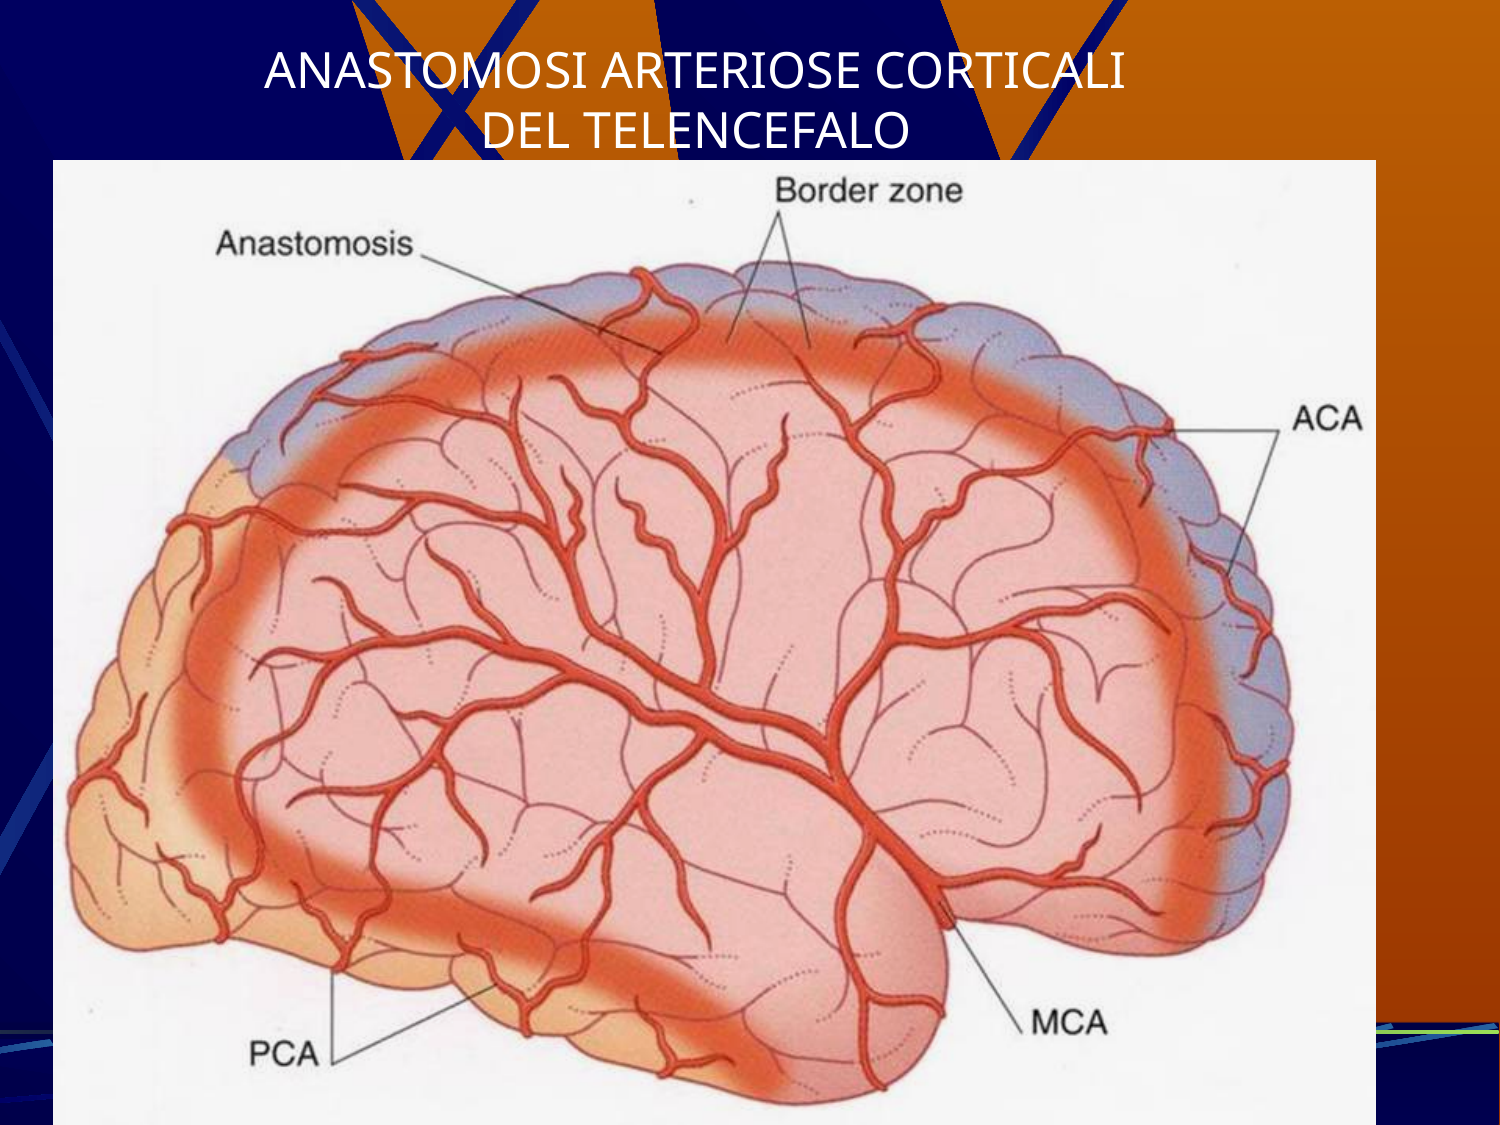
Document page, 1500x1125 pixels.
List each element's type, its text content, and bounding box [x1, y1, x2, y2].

picture [53, 160, 1377, 1125]
text_box ANASTOMOSI ARTERIOSE CORTICALI DEL TELENCEFALO [159, 30, 1246, 160]
